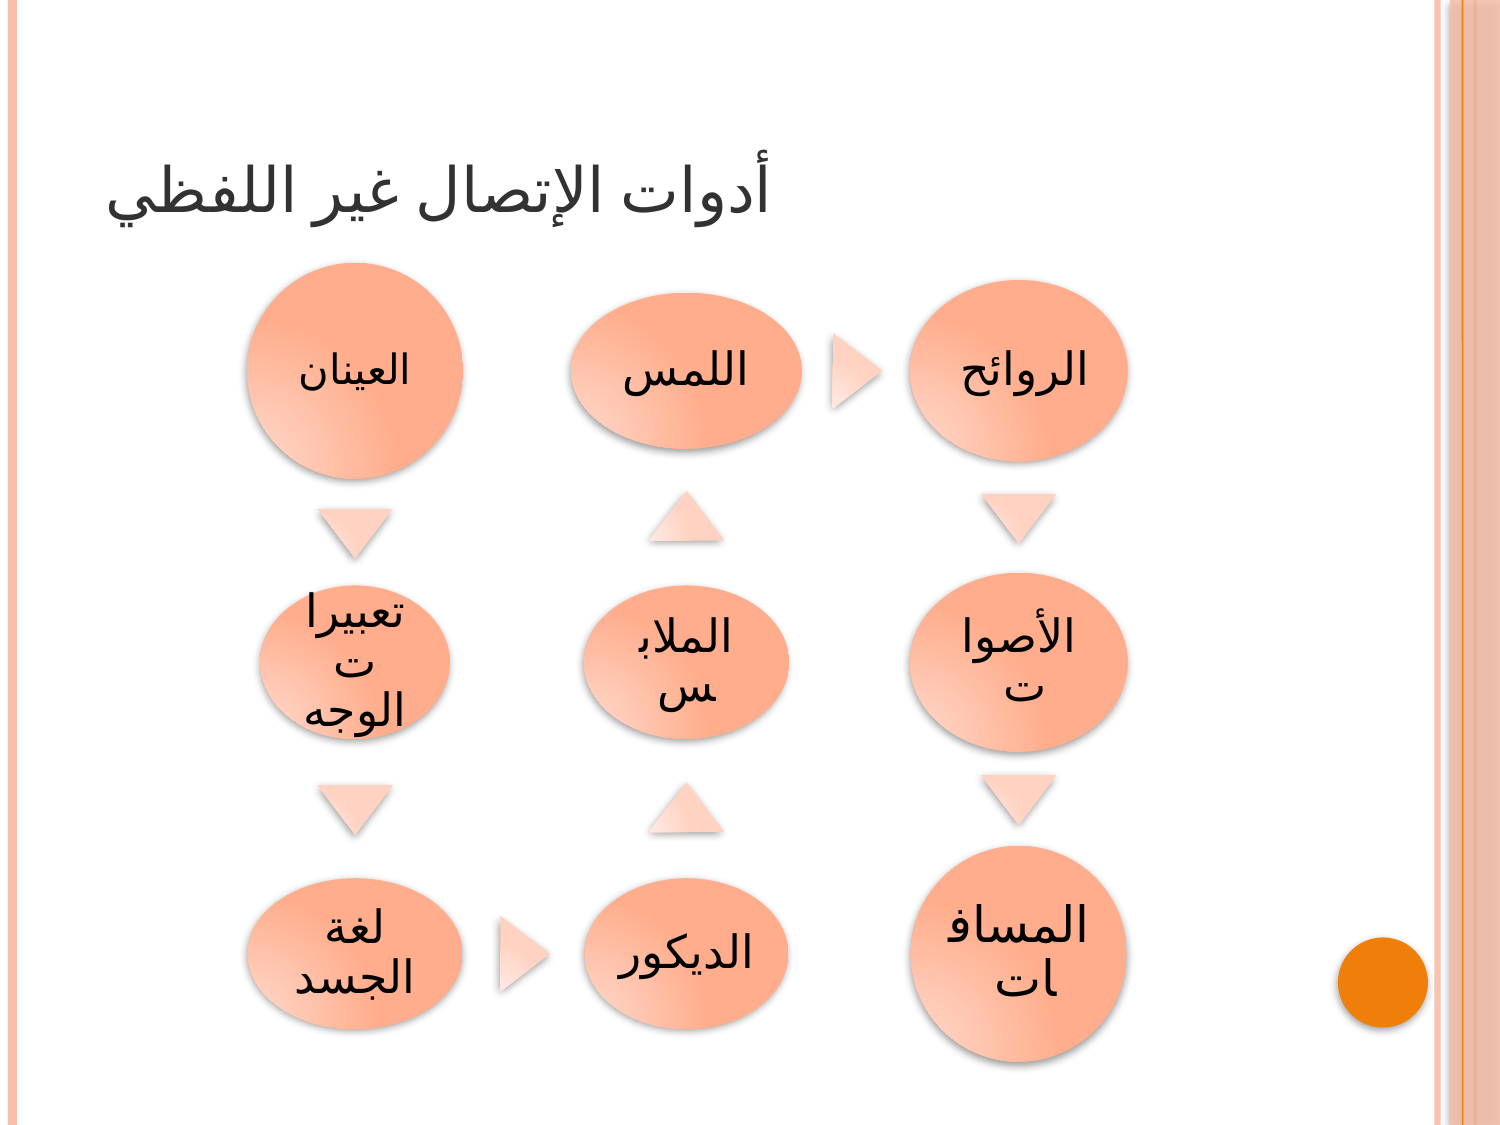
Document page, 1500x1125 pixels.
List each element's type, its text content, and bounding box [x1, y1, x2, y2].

title أدوات الإتصال غير اللفظي [75, 45, 1300, 233]
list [74, 261, 1301, 1063]
